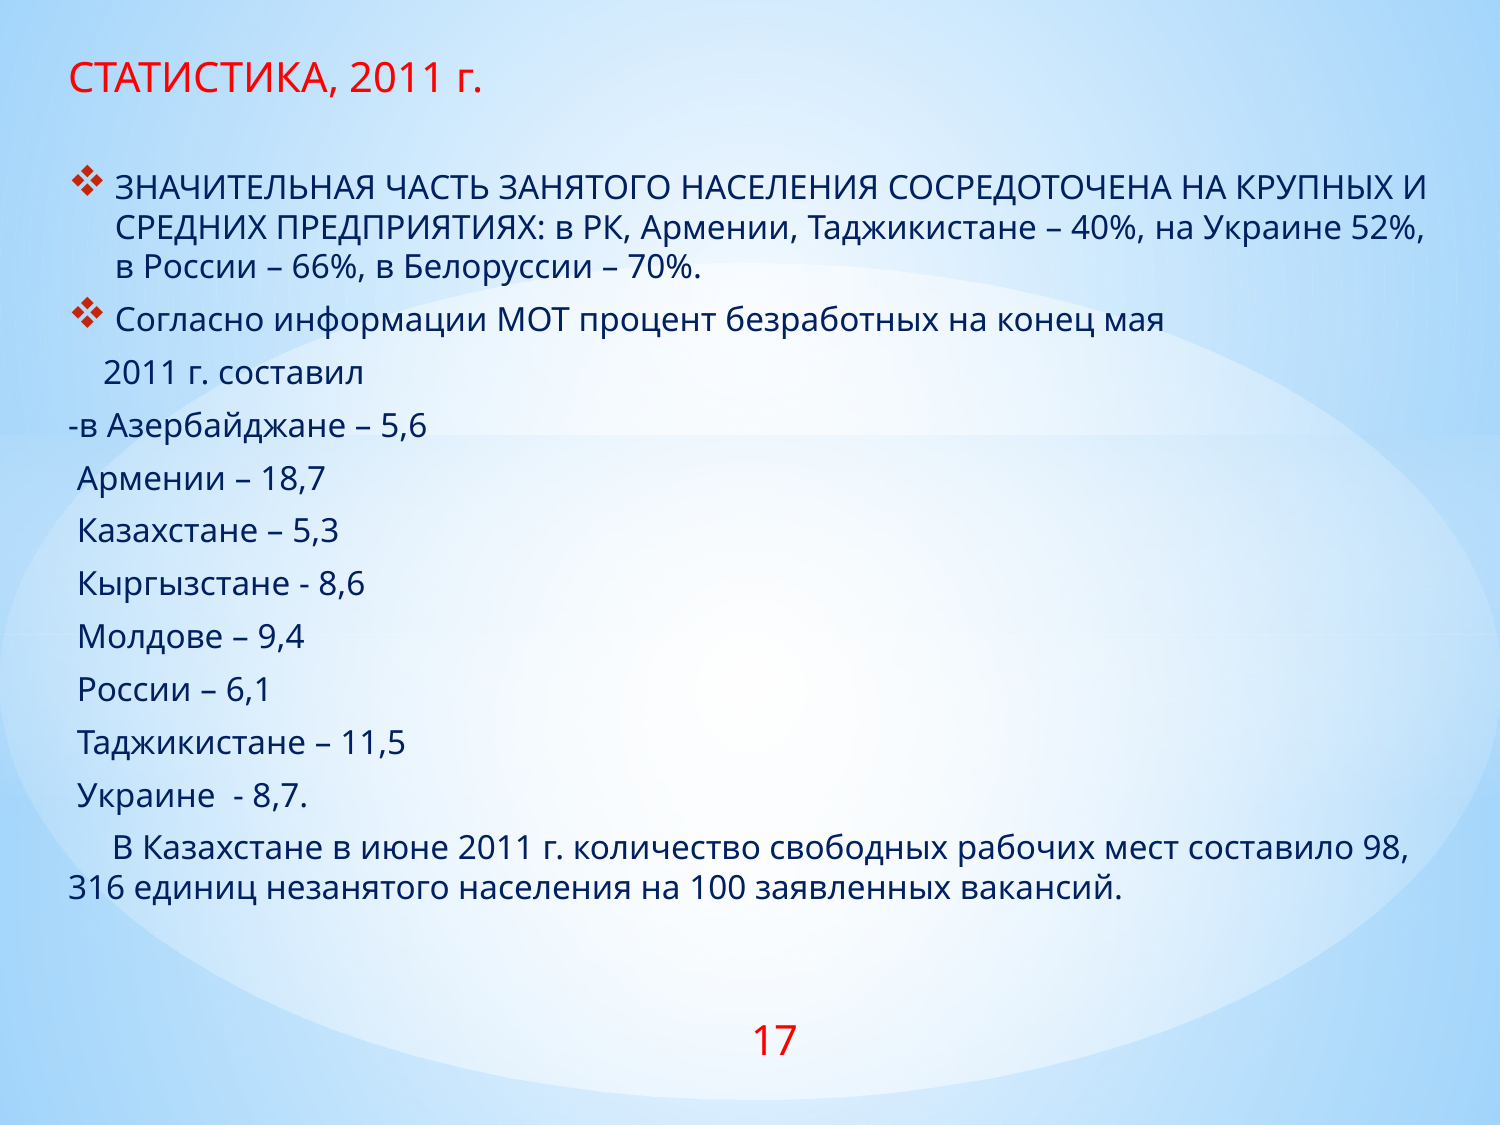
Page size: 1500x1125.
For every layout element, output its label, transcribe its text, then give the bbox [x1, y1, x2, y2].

subtitle СТАТИСТИКА, 2011 г. ЗНАЧИТЕЛЬНАЯ ЧАСТЬ ЗАНЯТОГО НАСЕЛЕНИЯ СОСРЕДОТОЧЕНА НА КРУПНЫХ И СРЕДНИХ ПРЕДПРИЯТИЯХ: в РК, Армении, Таджикистане – 40%, на Украине 52%, в России – 66%, в Белоруссии – 70%. Согласно информации МОТ процент безработных на конец мая 2011 г. составил -в Азербайджане – 5,6 Армении – 18,7 Казахстане – 5,3 Кыргызстане - 8,6 Молдове – 9,4 России – 6,1 Таджикистане – 11,5 Украине - 8,7. В Казахстане в июне 2011 г. количество свободных рабочих мест составило 98, 316 единиц незанятого населения на 100 заявленных вакансий. [53, 42, 1459, 1094]
footer [75, 1012, 624, 1073]
slide_number 17 [624, 1012, 925, 1073]
